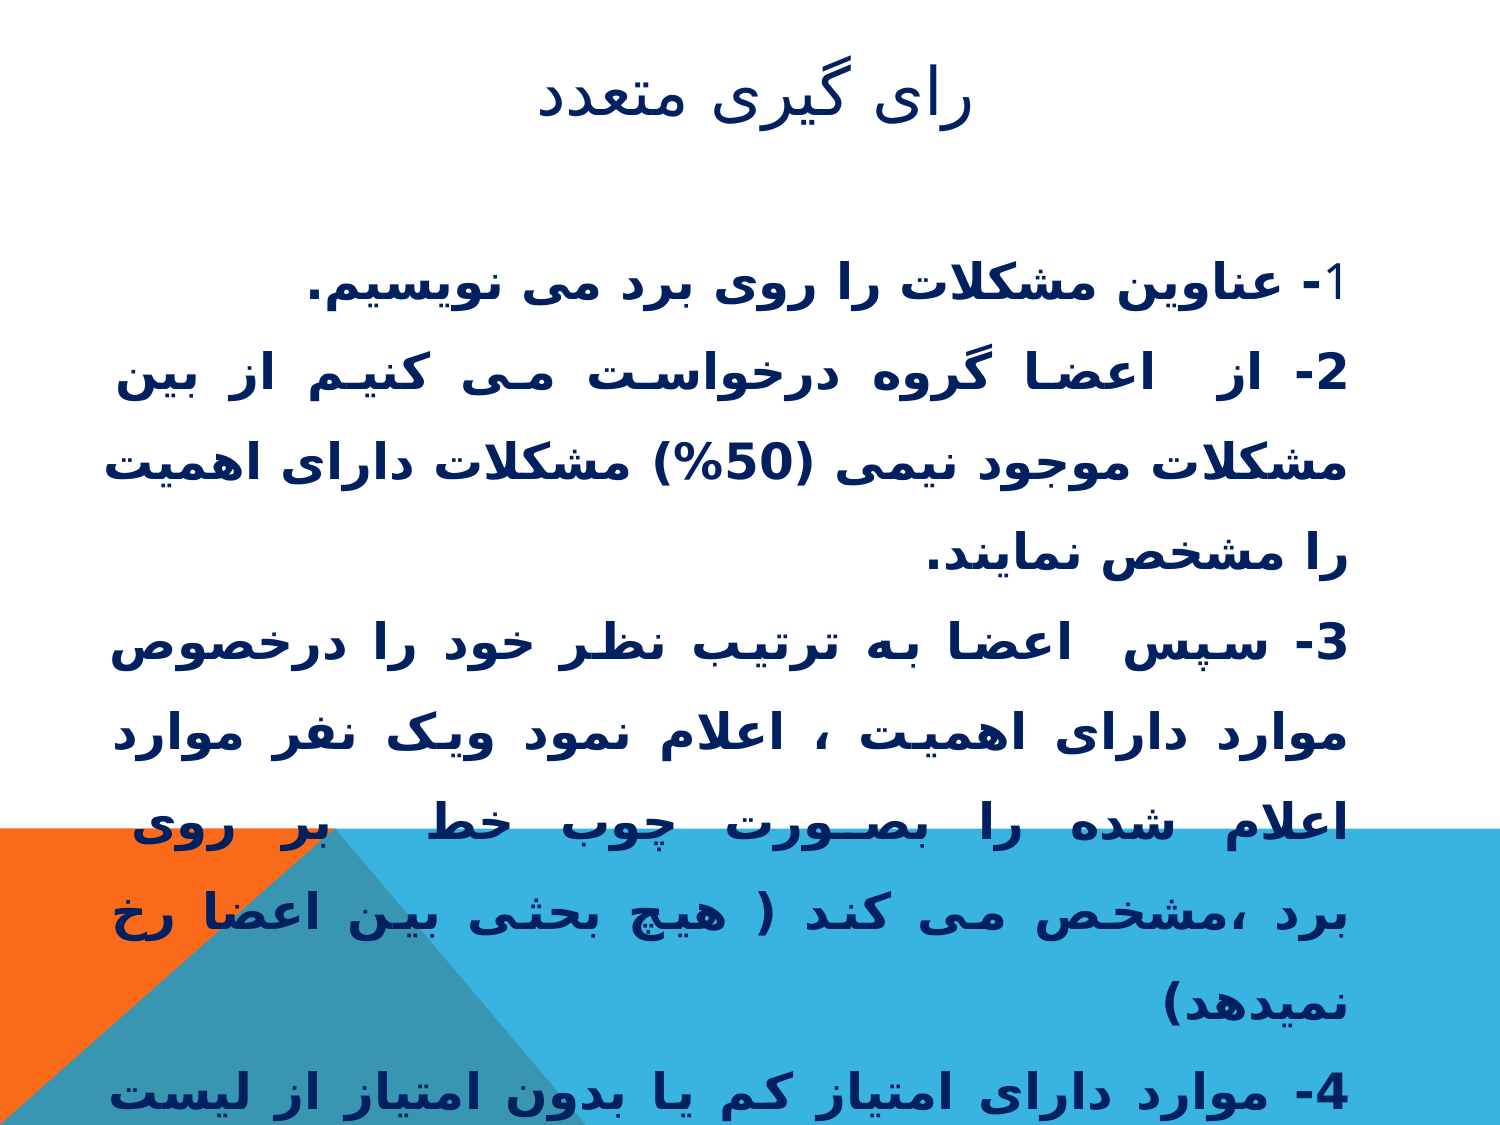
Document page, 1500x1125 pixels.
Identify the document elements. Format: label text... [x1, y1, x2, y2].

text_box 1- عناوین مشکلات را روی برد می نویسیم. 2- از اعضا گروه درخواست می کنیم از بین مشکلات موجود نیمی (50%) مشکلات دارای اهمیت را مشخص نمایند. 3- سپس اعضا به ترتیب نظر خود را درخصوص موارد دارای اهمیت ، اعلام نمود ویک نفر موارد اعلام شده را بصورت چوب خط بر روی برد ،مشخص می کند ( هیچ بحثی بین اعضا رخ نمیدهد) 4- موارد دارای امتیاز کم یا بدون امتیاز از لیست حذف می شود. 5 مجدداً رای گیری ادامه می یابد تا زمانی که لیستی از ده مشکل دارای اهمیت تهیه گردد. [87, 212, 1366, 1125]
title رای گیری متعدد [46, 23, 1466, 155]
